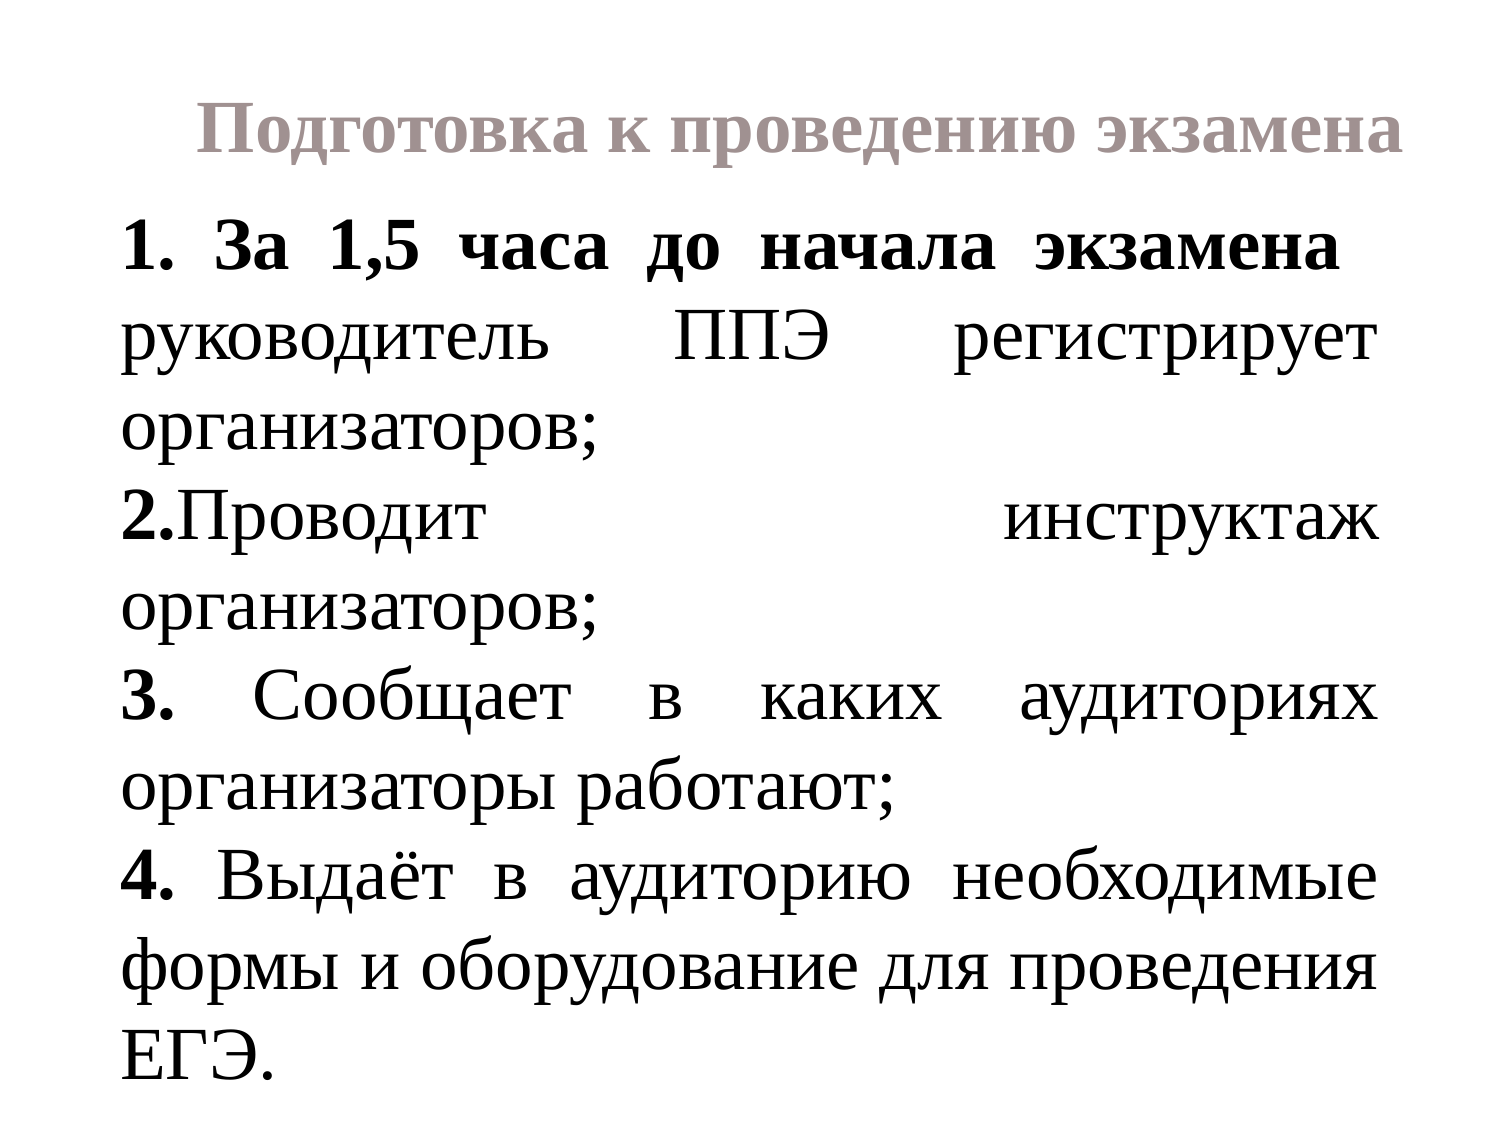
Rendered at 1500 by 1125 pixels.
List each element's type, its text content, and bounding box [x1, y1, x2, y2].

text_box Подготовка к проведению экзамена [182, 70, 1419, 175]
text_box 1. За 1,5 часа до начала экзамена руководитель ППЭ регистрирует организаторов; 2.Проводит инструктаж организаторов; 3. Сообщает в каких аудиториях организаторы работают; 4. Выдаёт в аудиторию необходимые формы и оборудование для проведения ЕГЭ. [105, 187, 1395, 1103]
